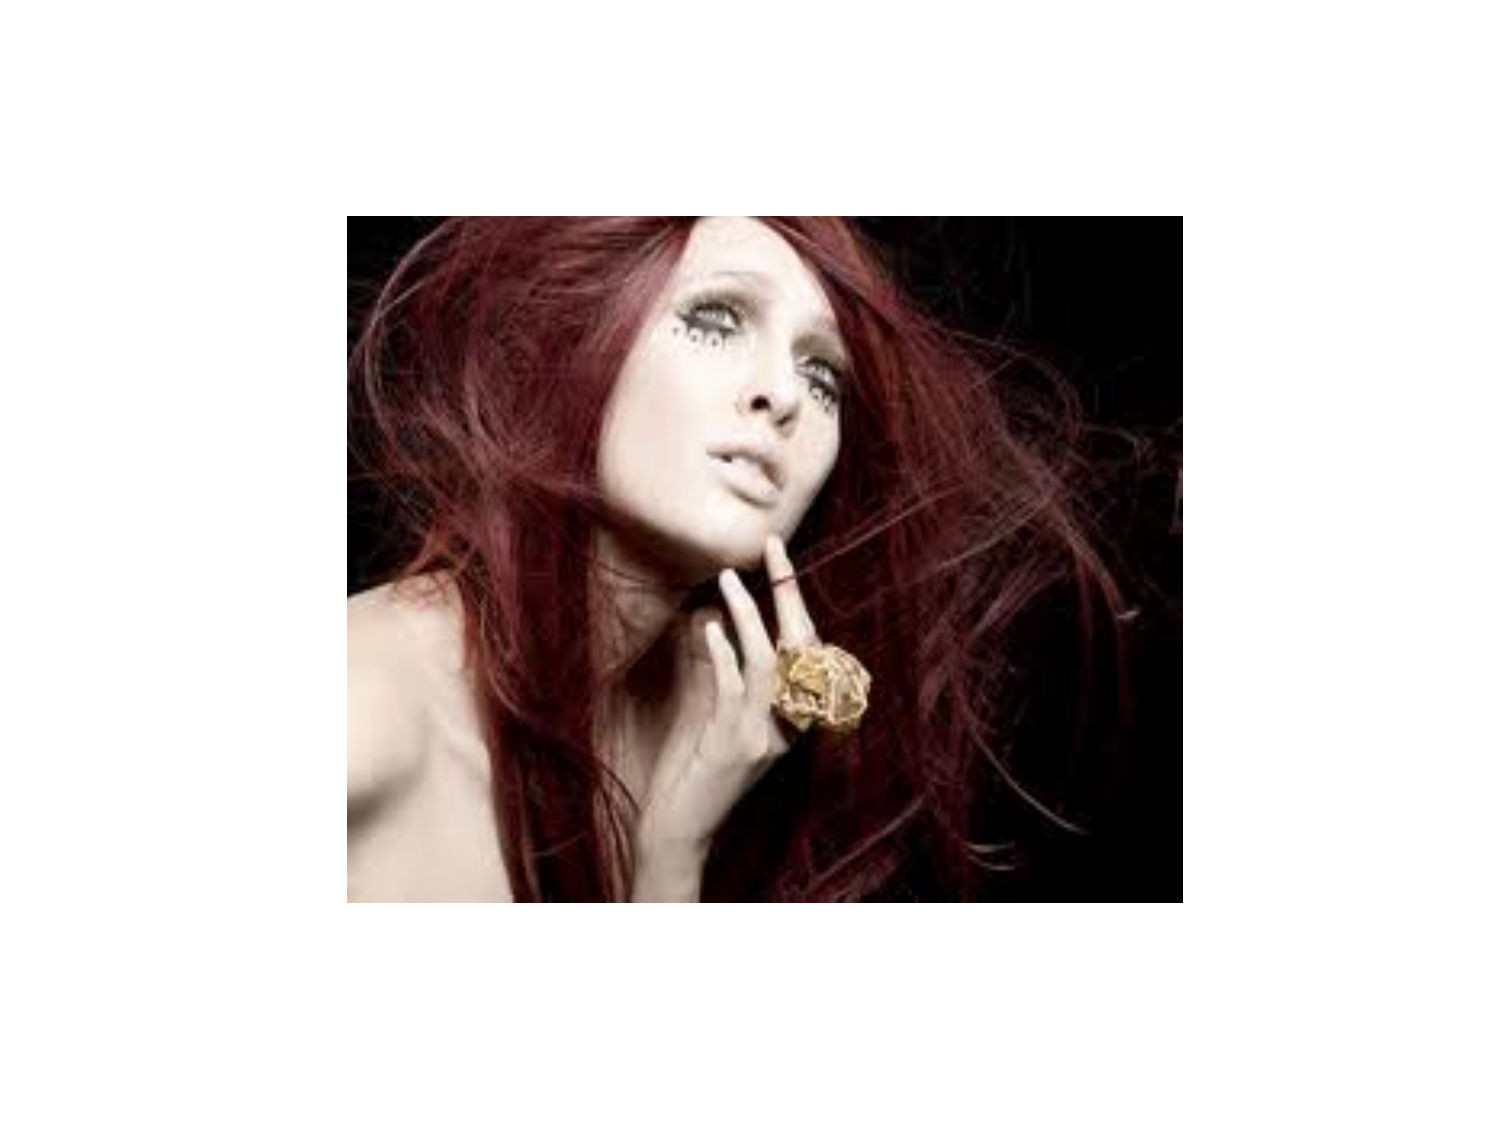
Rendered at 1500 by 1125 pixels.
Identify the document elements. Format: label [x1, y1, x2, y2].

picture [346, 216, 1183, 903]
